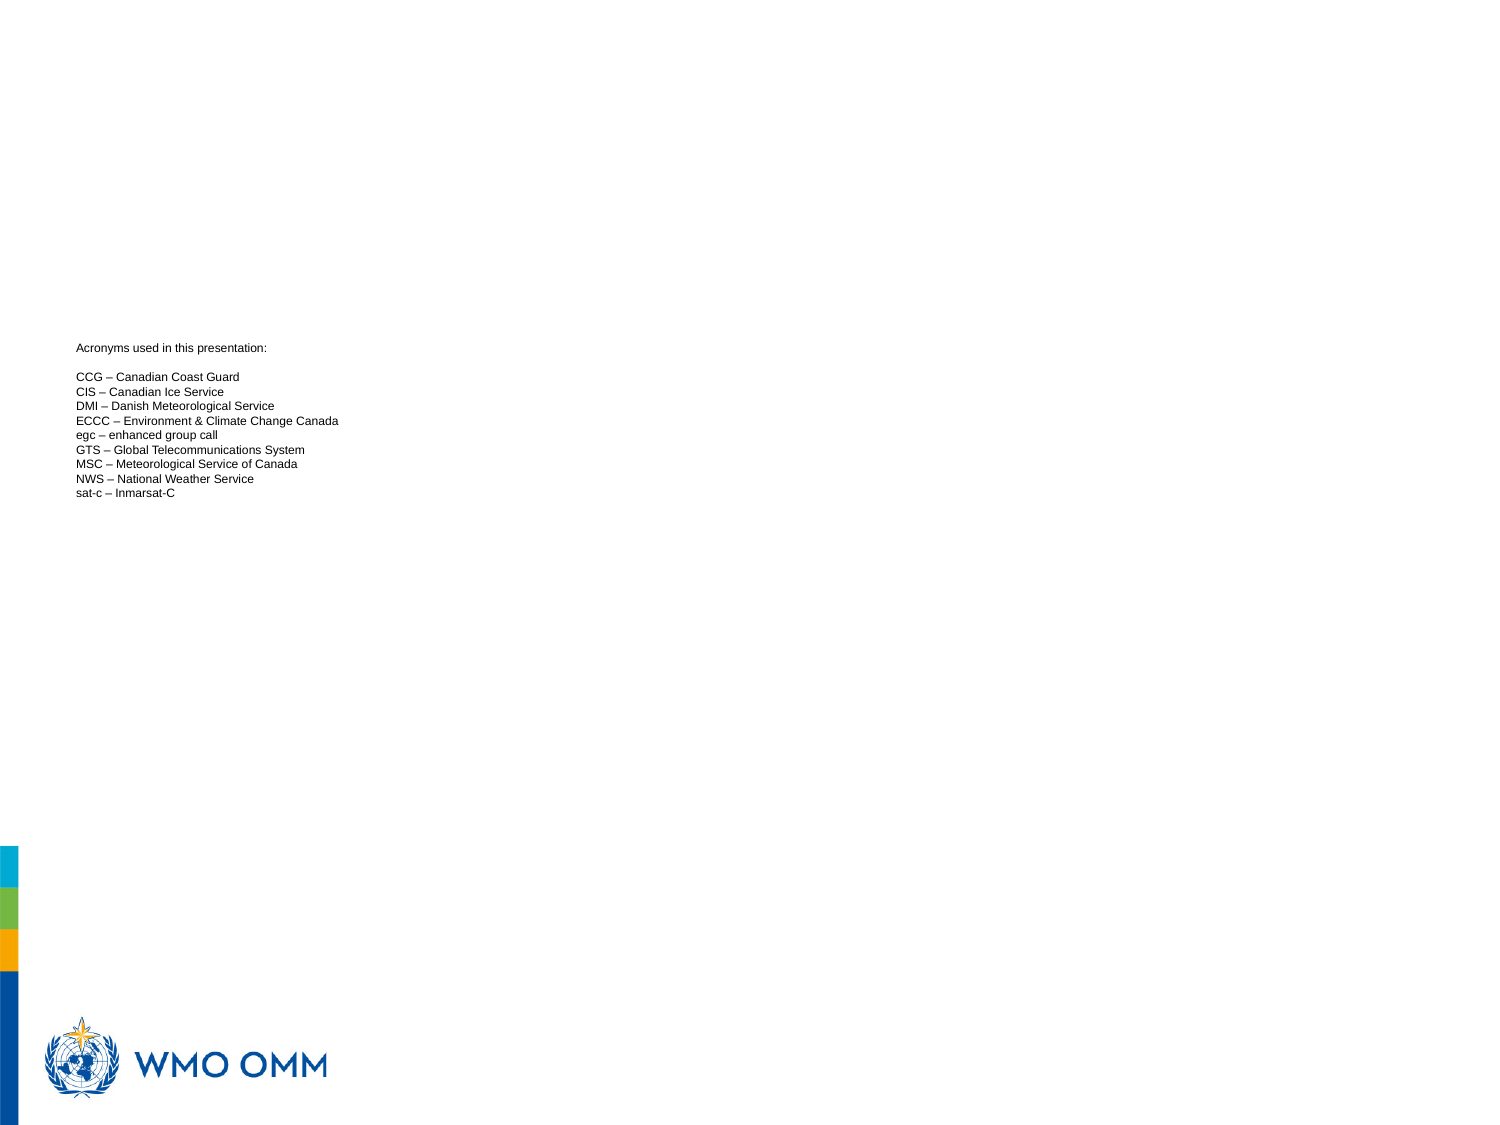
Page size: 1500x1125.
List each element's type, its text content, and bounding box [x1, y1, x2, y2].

title Acronyms used in this presentation: CCG – Canadian Coast Guard CIS – Canadian Ice Service DMI – Danish Meteorological Service ECCC – Environment & Climate Change Canada egc – enhanced group call GTS – Global Telecommunications System MSC – Meteorological Service of Canada NWS – National Weather Service sat-c – Inmarsat-C [60, 240, 1411, 638]
picture [0, 845, 327, 1125]
